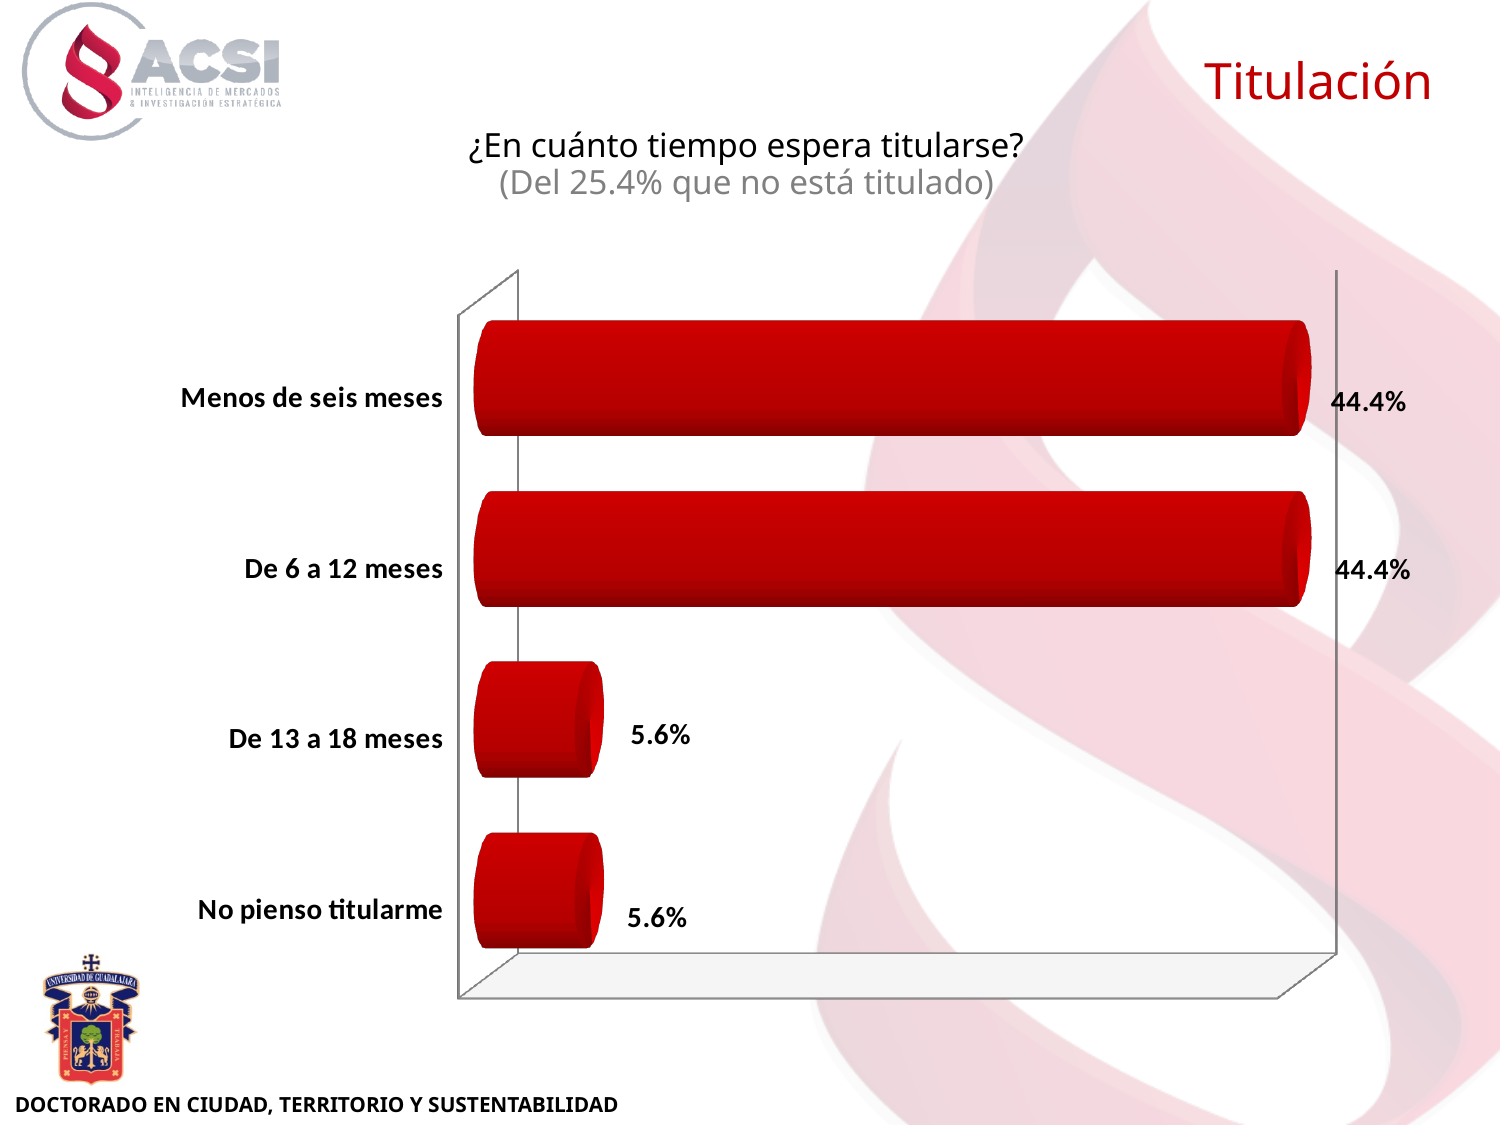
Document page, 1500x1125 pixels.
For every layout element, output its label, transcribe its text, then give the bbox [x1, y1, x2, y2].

picture [41, 952, 141, 1088]
picture [10, 0, 292, 159]
text_box Titulación [537, 42, 1449, 118]
chart [173, 236, 1412, 1008]
text_box ¿En cuánto tiempo espera titularse? (Del 25.4% que no está titulado) [312, 120, 1182, 210]
